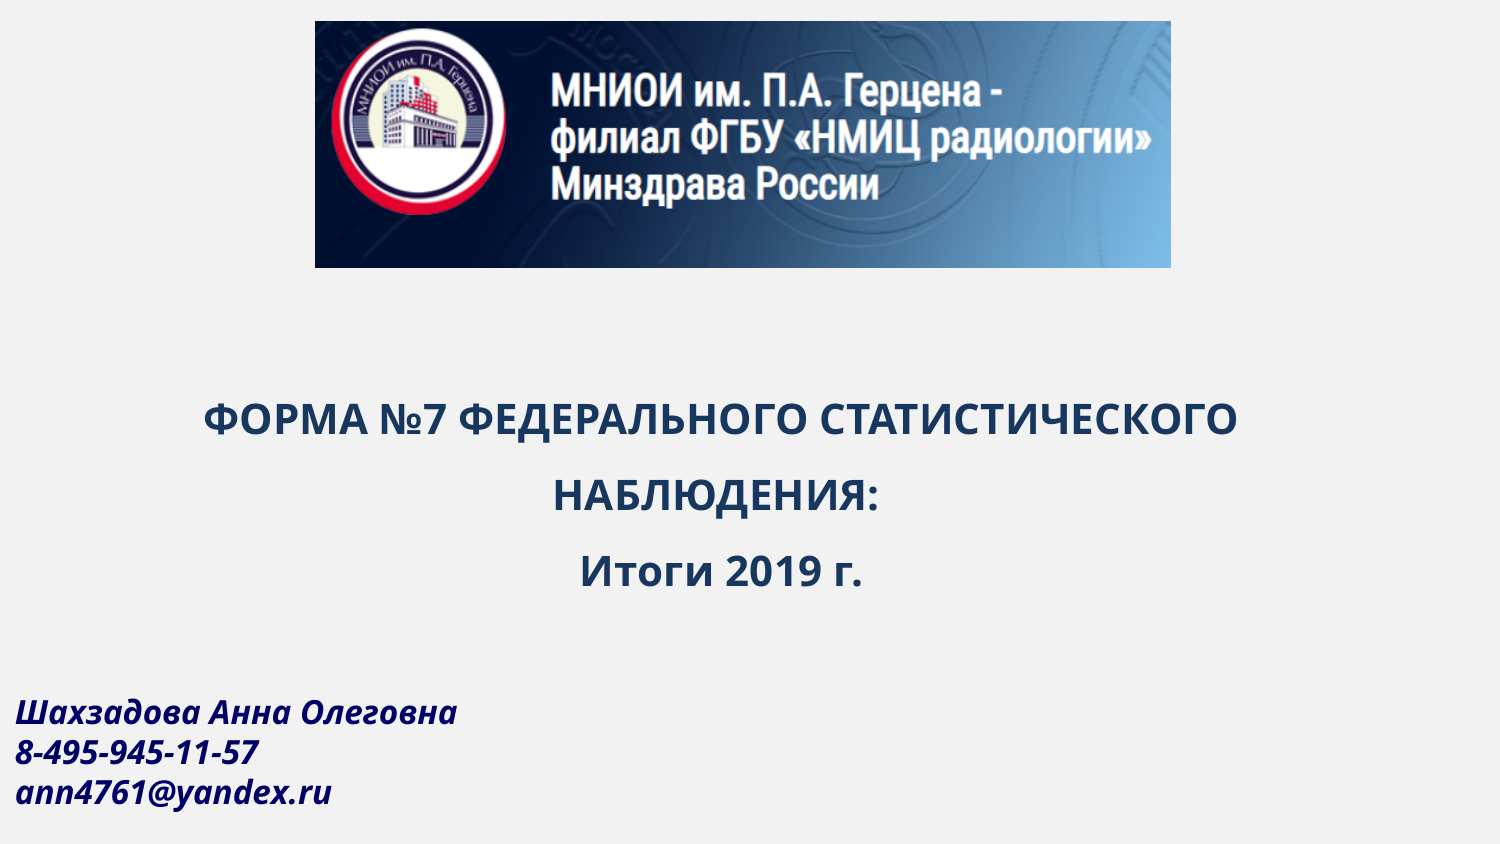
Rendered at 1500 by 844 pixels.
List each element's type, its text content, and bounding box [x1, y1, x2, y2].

picture [315, 21, 1171, 268]
text_box Шахзадова Анна Олеговна 8-495-945-11-57 ann4761@yandex.ru [0, 676, 1500, 827]
title ФОРМА №7 ФЕДЕРАЛЬНОГО СТАТИСТИЧЕСКОГО НАБЛЮДЕНИЯ: Итоги 2019 г. [82, 267, 1362, 624]
